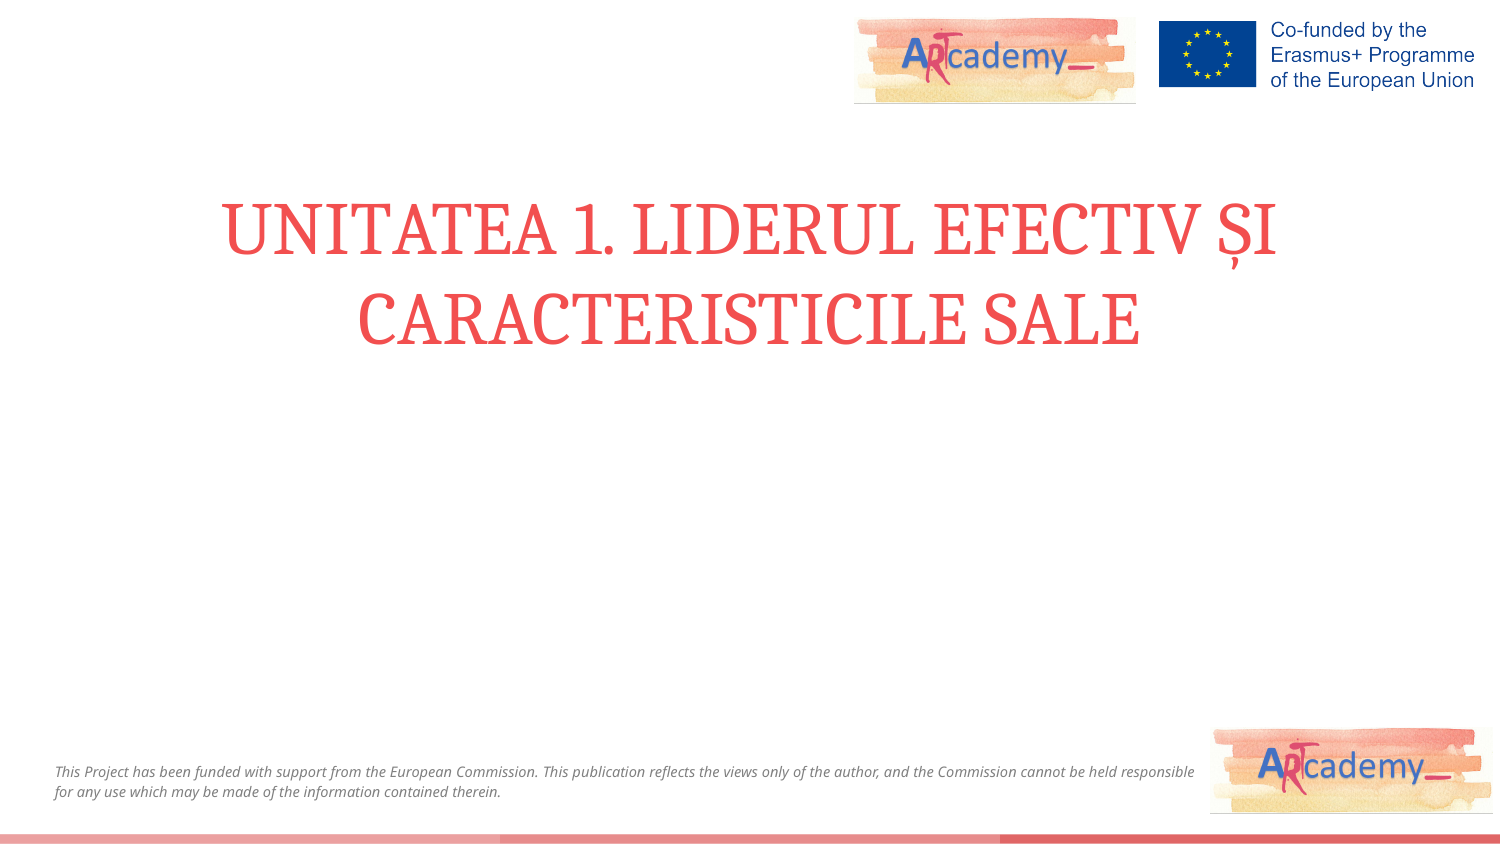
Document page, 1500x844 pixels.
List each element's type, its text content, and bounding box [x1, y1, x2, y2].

title UNITATEA 1. LIDERUL EFECTIV ȘI CARACTERISTICILE SALE [164, 167, 1336, 375]
text_box This Project has been funded with support from the European Commission. This publication reflects the views only of the author, and the Commission cannot be held responsible for any use which may be made of the information contained therein. [39, 754, 1205, 799]
picture [1210, 709, 1493, 844]
picture [854, 0, 1137, 134]
picture [1158, 21, 1474, 91]
